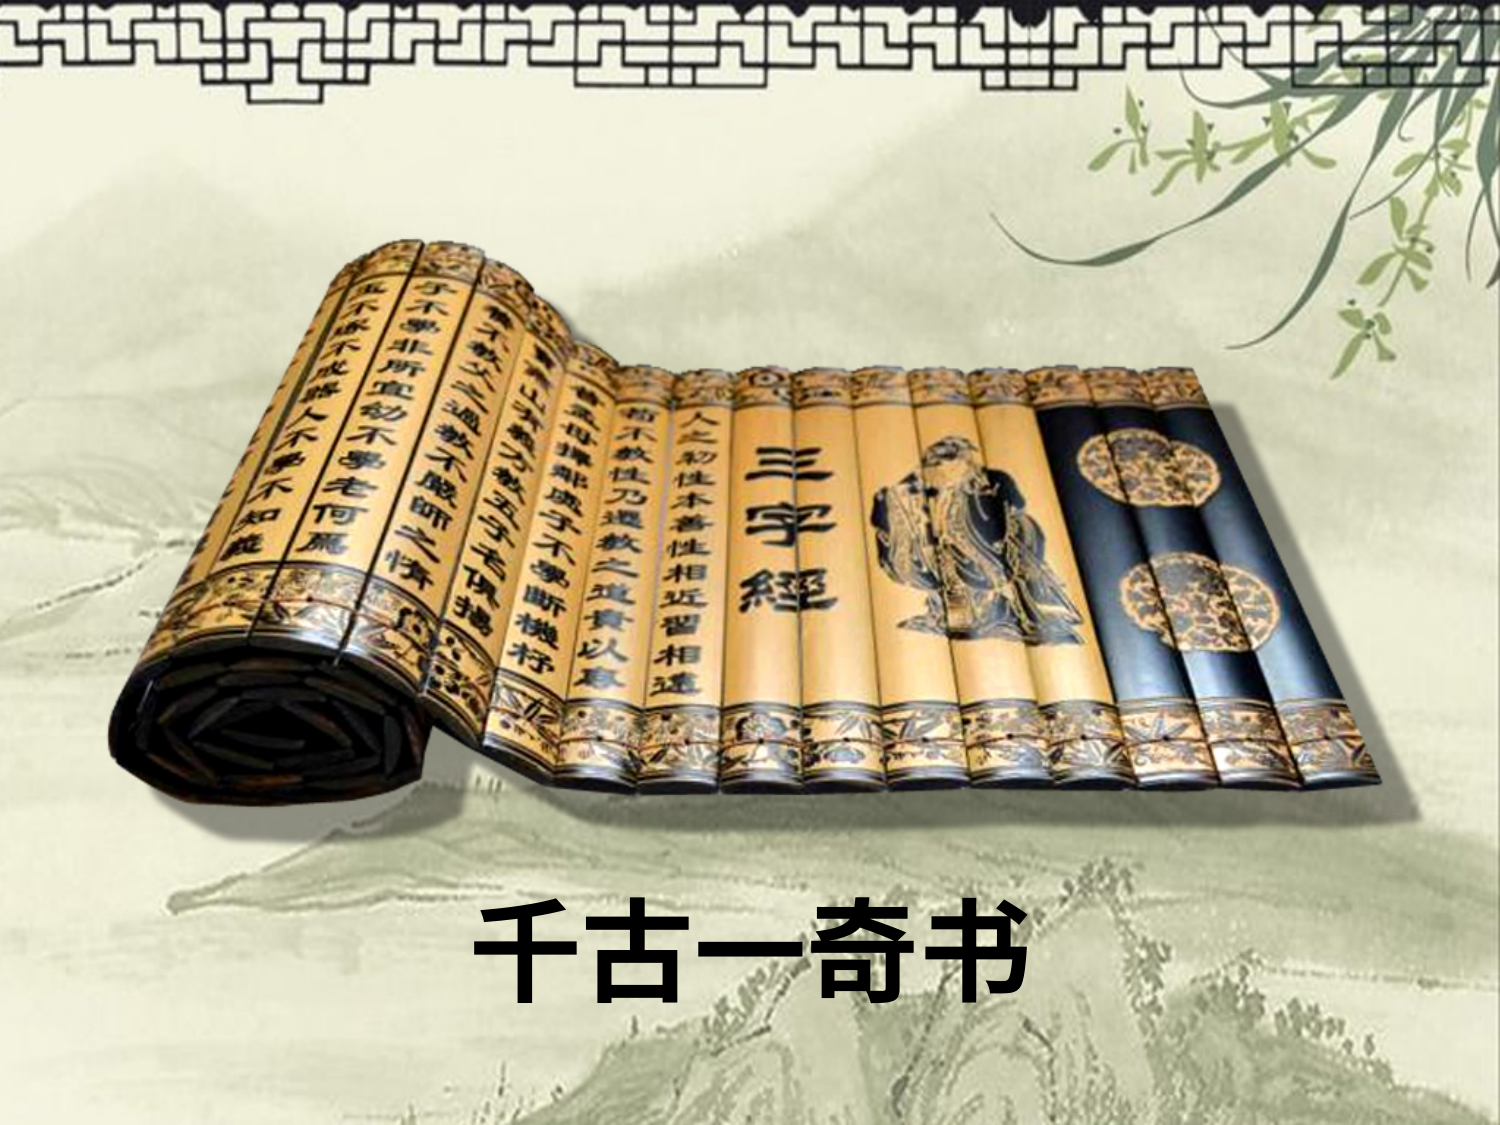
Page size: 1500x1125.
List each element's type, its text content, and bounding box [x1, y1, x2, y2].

text_box 千古一奇书 [454, 873, 1047, 1024]
picture [0, 0, 1500, 1125]
